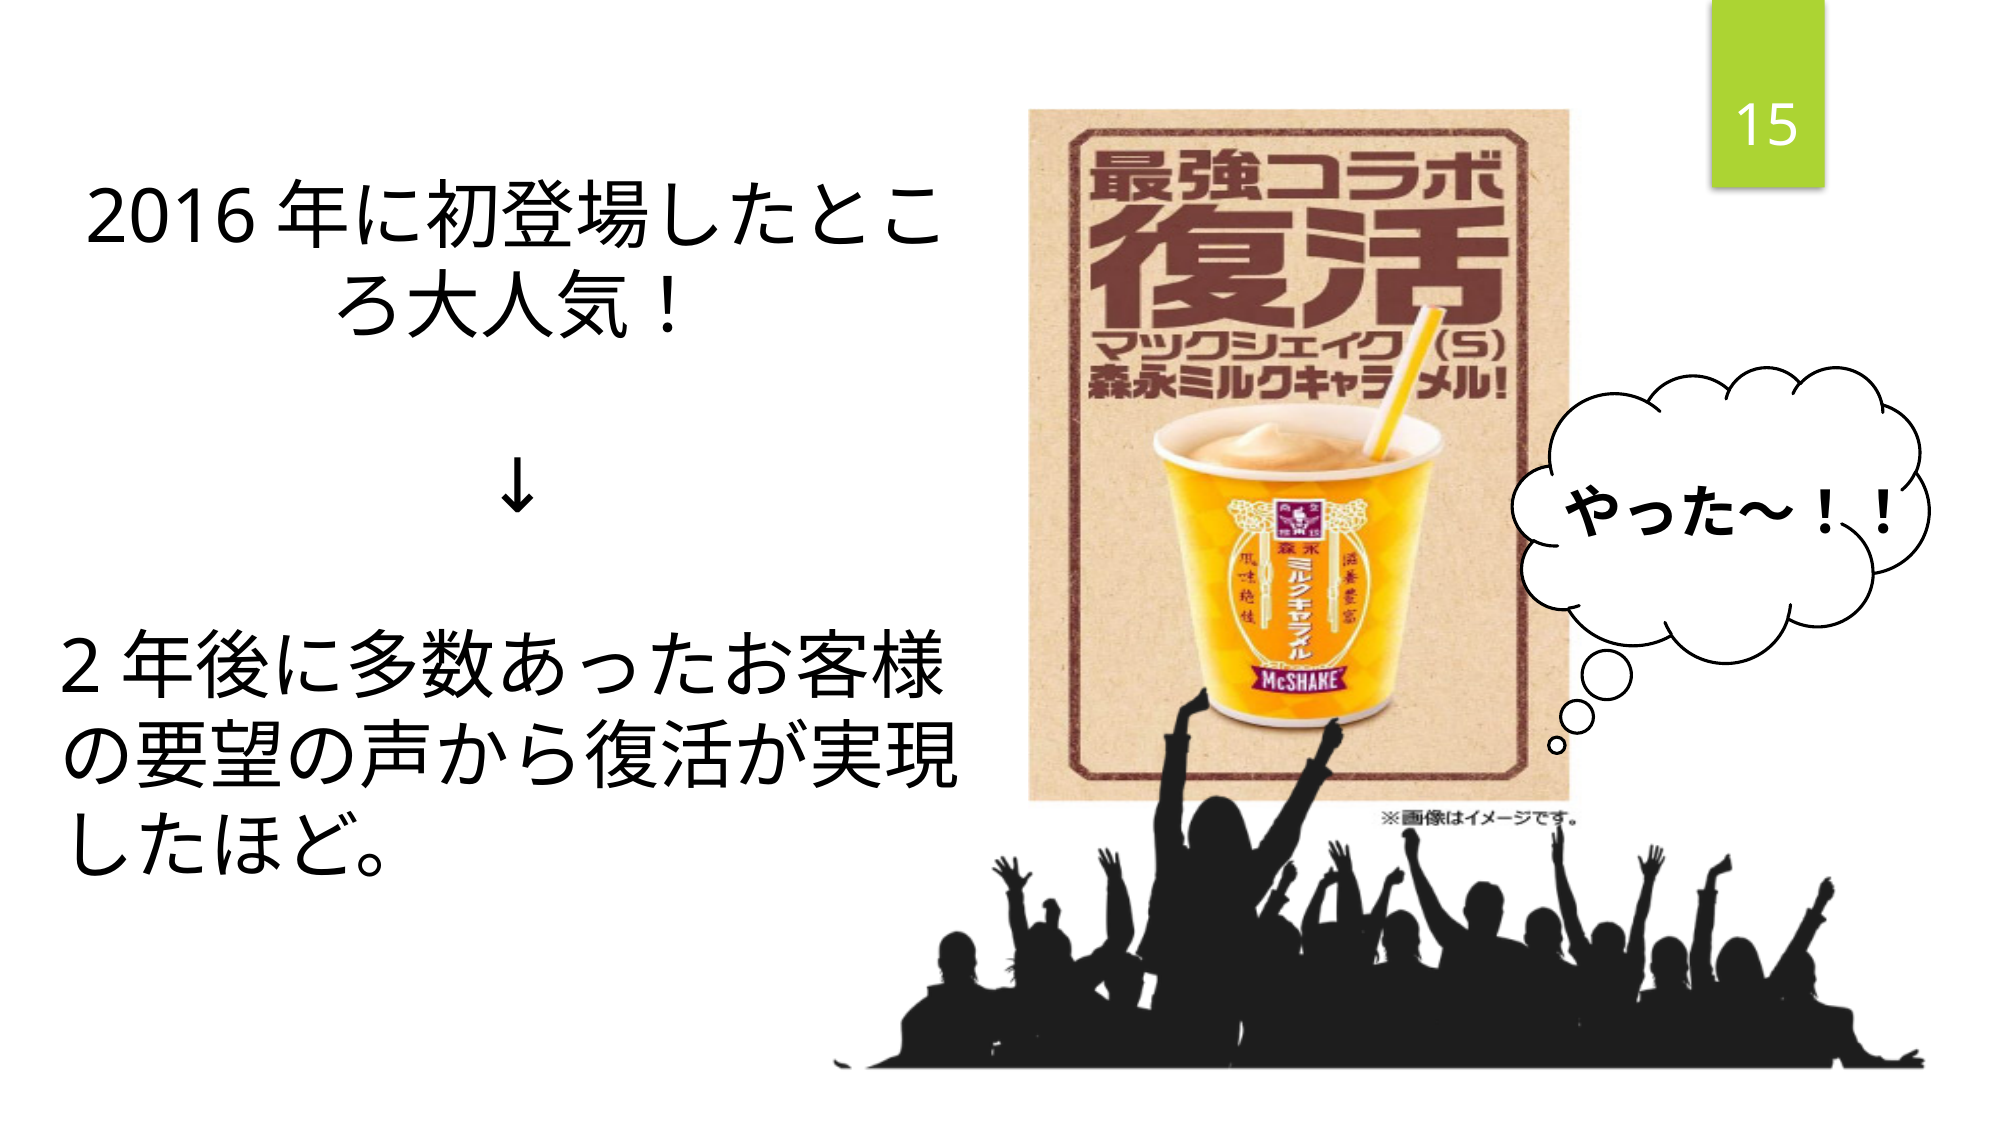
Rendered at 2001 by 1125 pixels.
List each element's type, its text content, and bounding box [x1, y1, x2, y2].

text_box [1589, 553, 1915, 594]
text_box [1589, 366, 1922, 468]
picture [819, 108, 1949, 1125]
text_box やった～！！ [1589, 468, 1949, 553]
text_box 2016年に初登場したところ大人気！ ↓ 2年後に多数あったお客様の要望の声から復活が実現したほど。 [44, 160, 992, 896]
slide_number 15 [1698, 48, 1836, 175]
